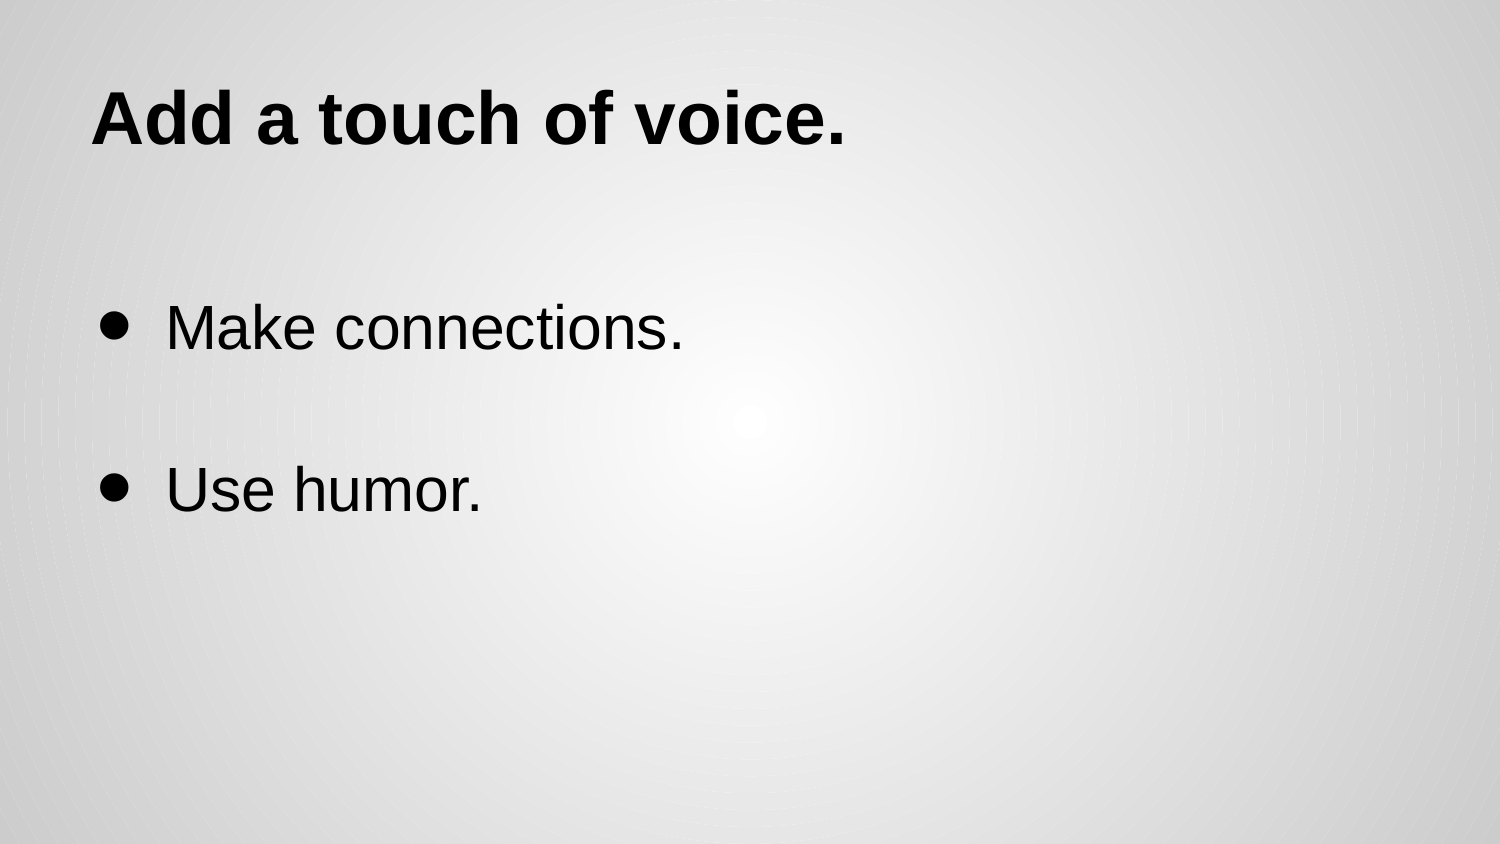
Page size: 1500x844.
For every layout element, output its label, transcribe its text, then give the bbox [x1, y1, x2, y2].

title Add a touch of voice. [74, 33, 1426, 175]
list Make connections. Use humor. [74, 196, 1426, 809]
